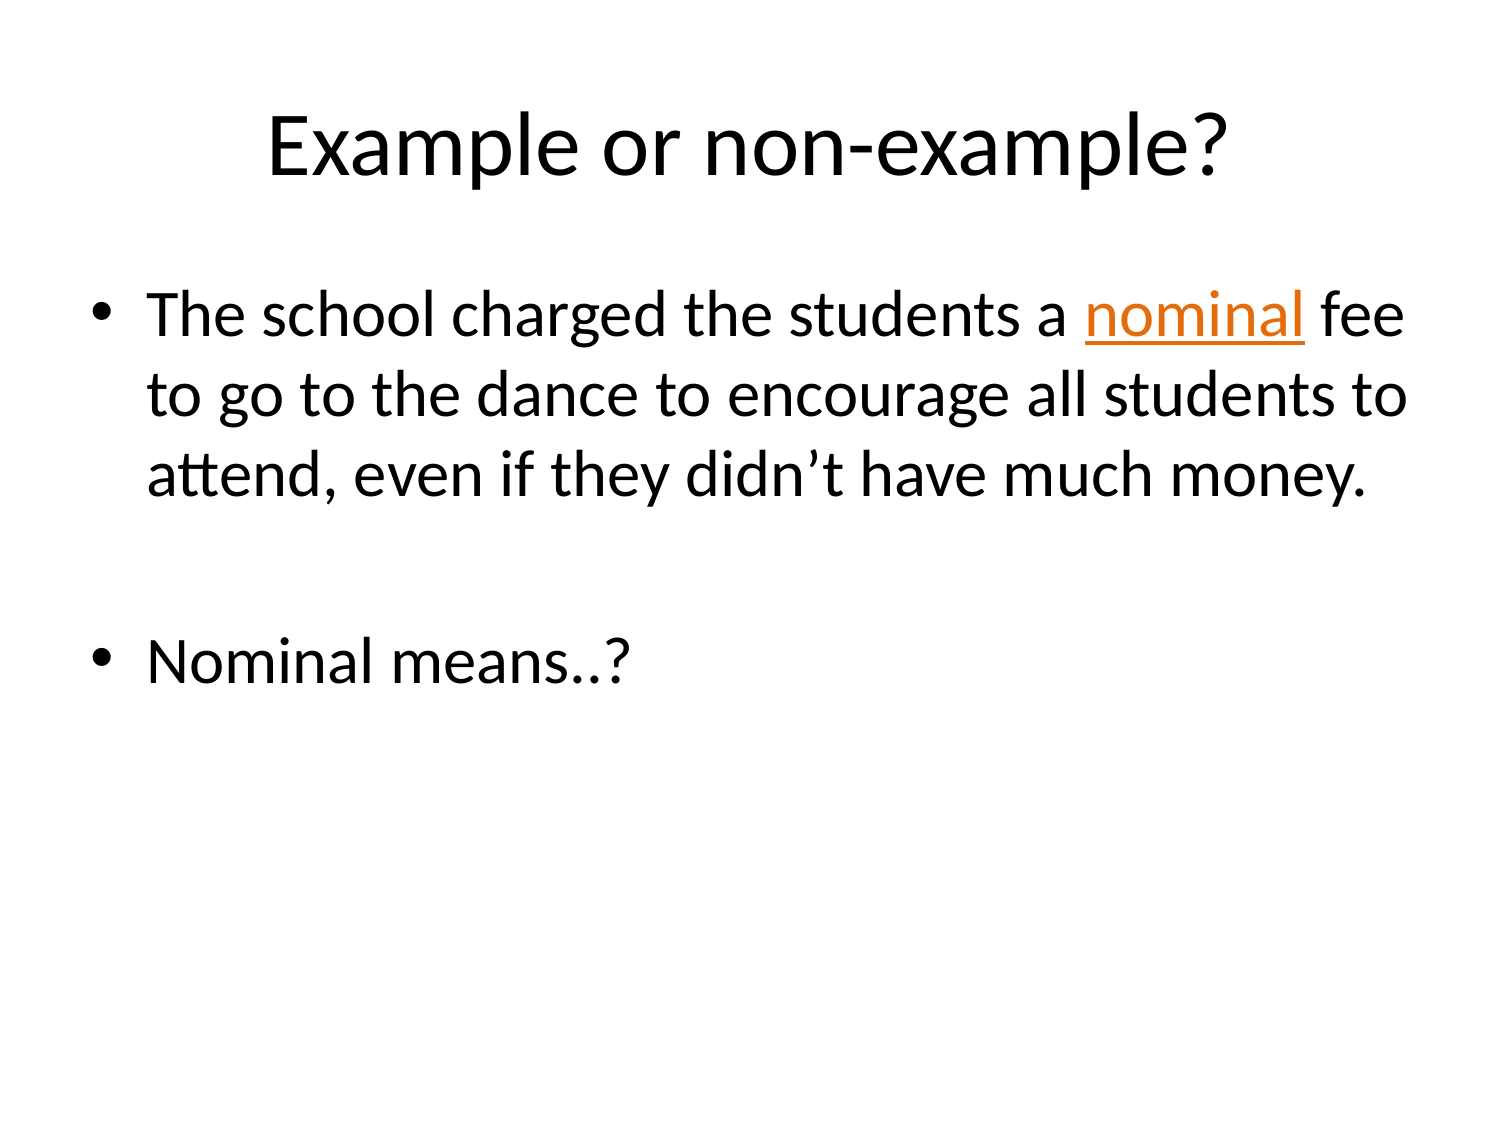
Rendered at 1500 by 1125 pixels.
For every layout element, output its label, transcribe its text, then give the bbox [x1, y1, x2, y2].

title Example or non-example? [75, 45, 1425, 233]
list The school charged the students a nominal fee to go to the dance to encourage all students to attend, even if they didn’t have much money. Nominal means..? [75, 262, 1425, 1005]
